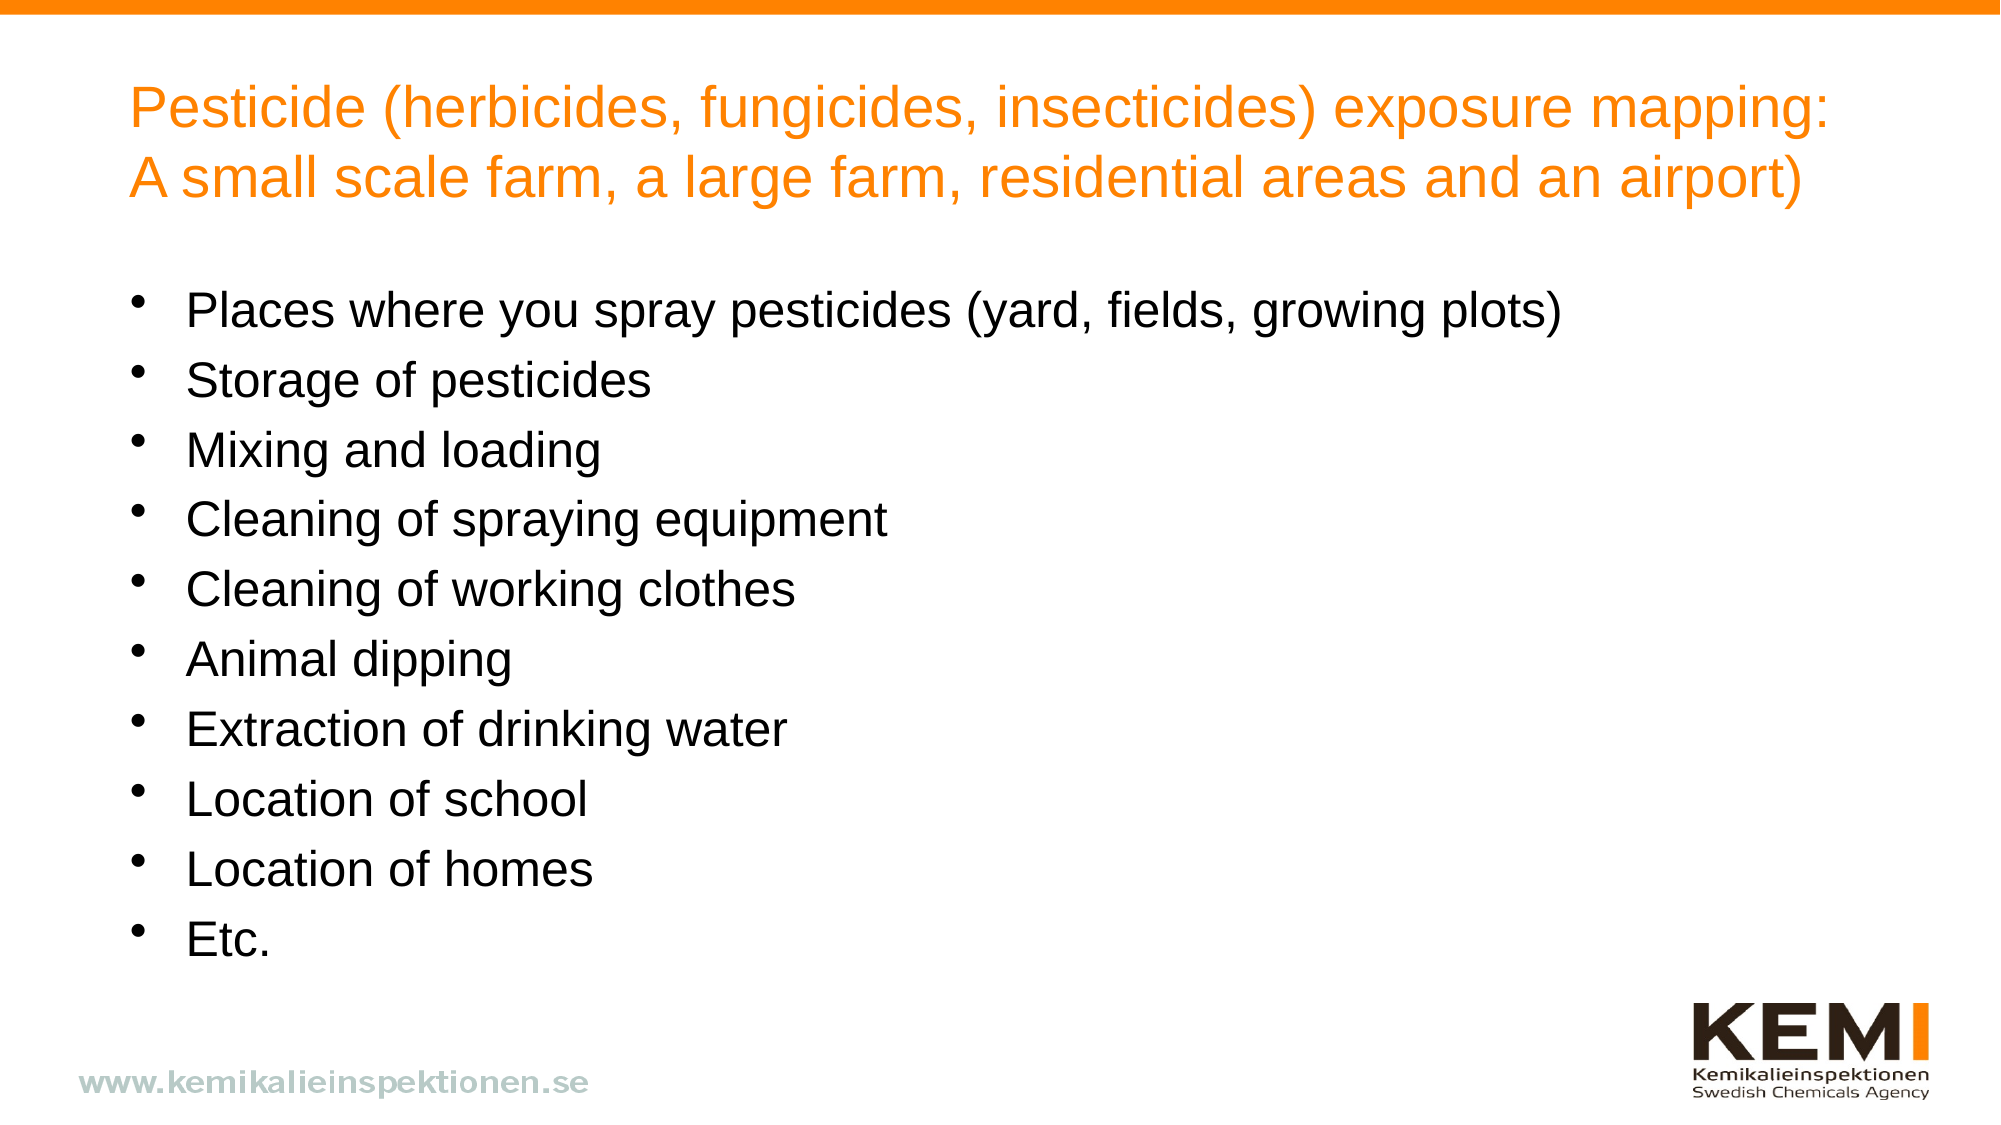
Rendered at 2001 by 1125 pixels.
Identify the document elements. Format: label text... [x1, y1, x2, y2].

title Pesticide (herbicides, fungicides, insecticides) exposure mapping: A small scale farm, a large farm, residential areas and an airport) [99, 45, 1900, 233]
picture [1693, 1003, 1929, 1100]
picture [78, 1067, 590, 1100]
list Places where you spray pesticides (yard, fields, growing plots) Storage of pesticides Mixing and loading Cleaning of spraying equipment Cleaning of working clothes Animal dipping Extraction of drinking water Location of school Location of homes Etc. [99, 262, 1900, 1006]
